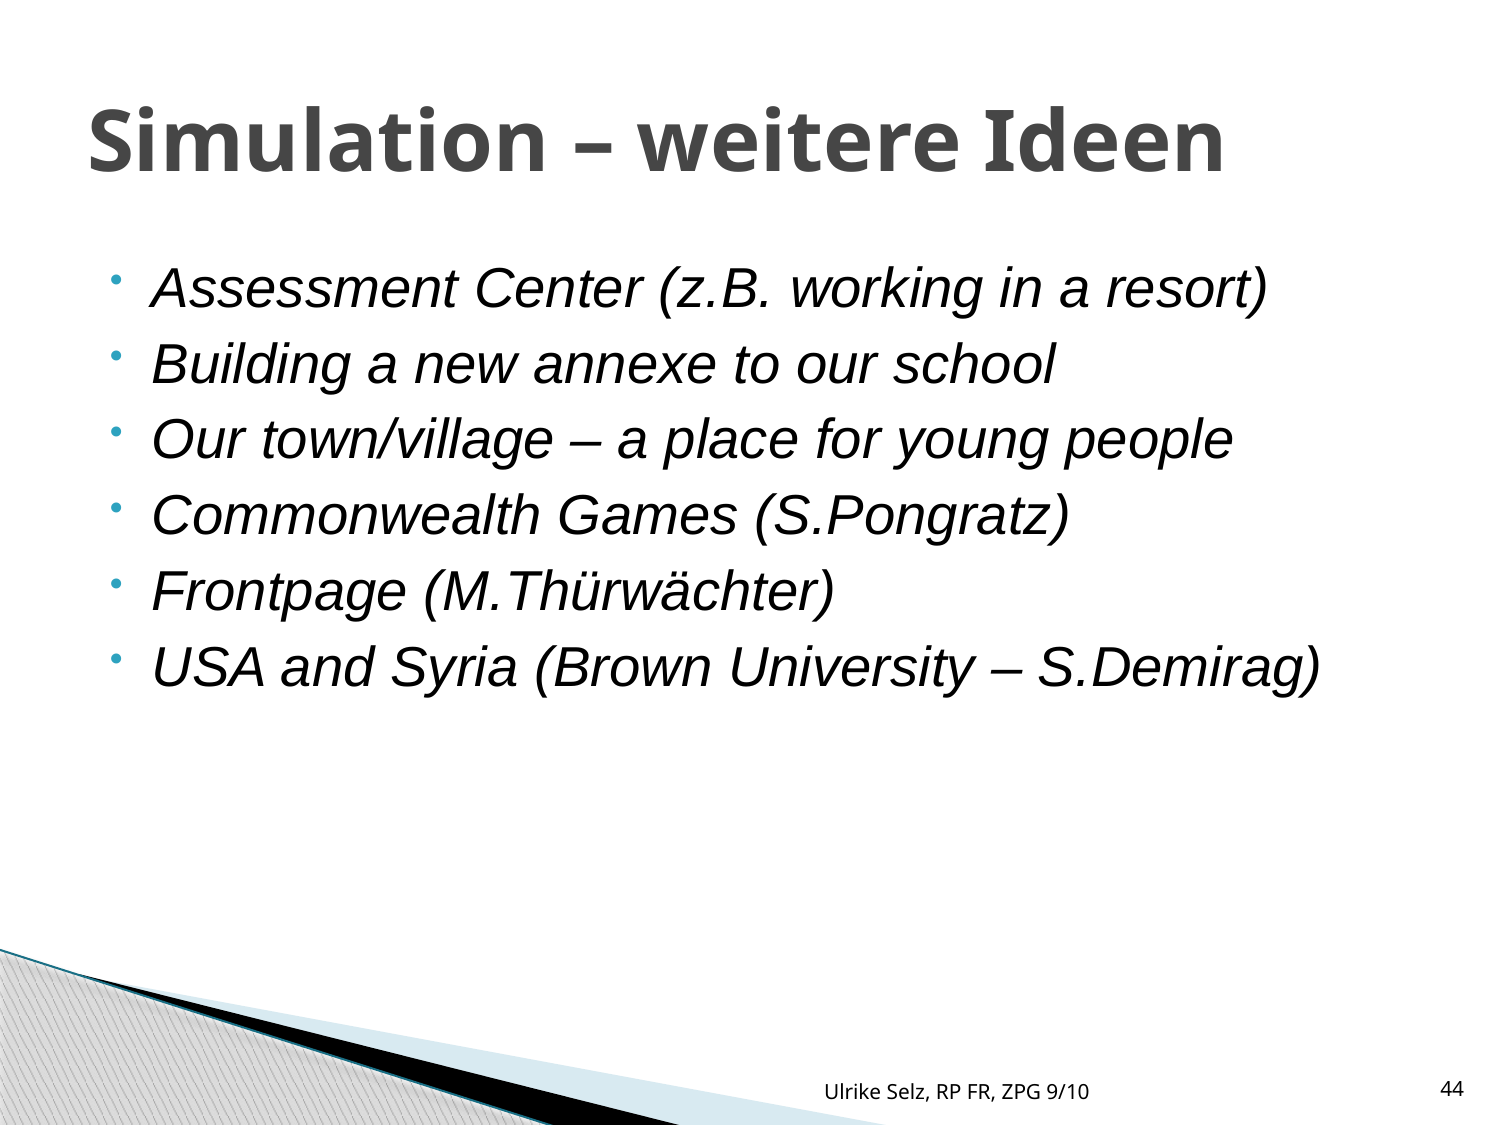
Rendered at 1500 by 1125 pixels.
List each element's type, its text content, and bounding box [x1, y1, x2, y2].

title Simulation – weitere Ideen [72, 43, 1423, 232]
list Assessment Center (z.B. working in a resort) Building a new annexe to our school Our town/village – a place for young people Commonwealth Games (S.Pongratz) Frontpage (M.Thürwächter) USA and Syria (Brown University – S.Demirag) [76, 243, 1428, 987]
slide_number 44 [1418, 1051, 1479, 1112]
text_box Ulrike Selz, RP FR, ZPG 9/10 [718, 1051, 1105, 1112]
